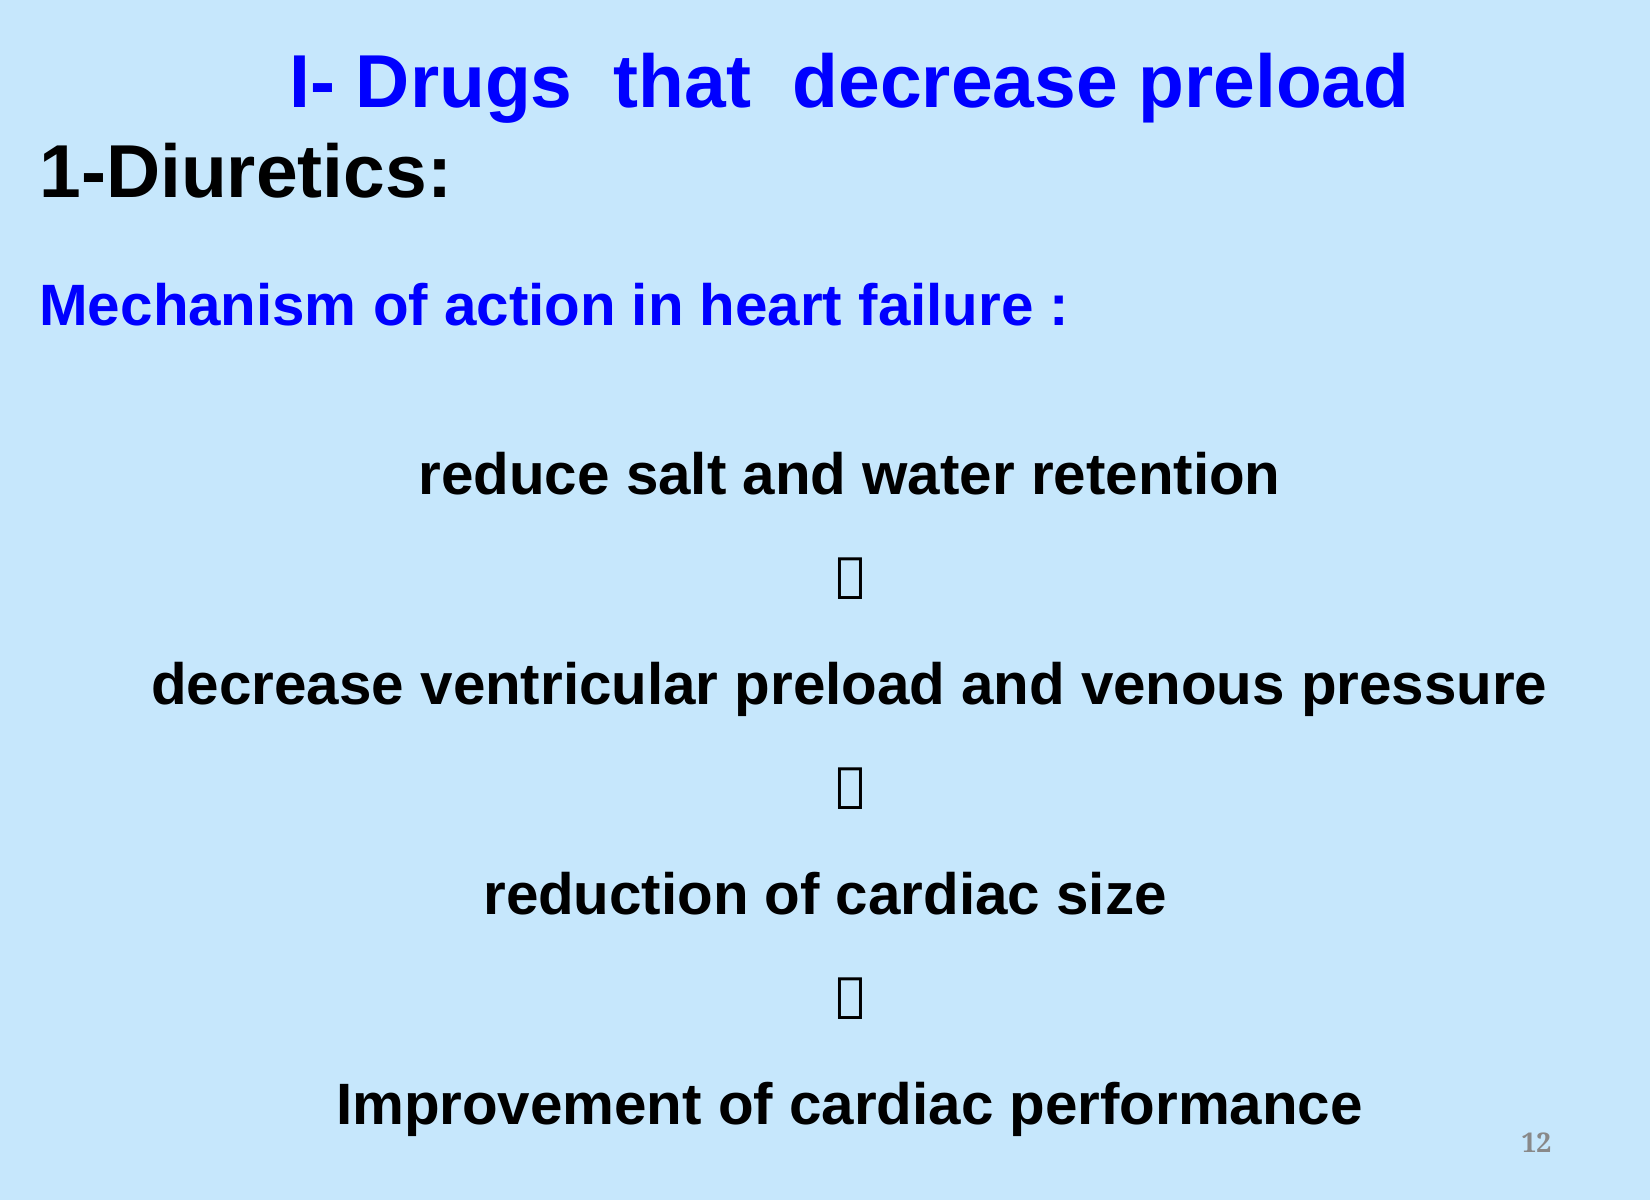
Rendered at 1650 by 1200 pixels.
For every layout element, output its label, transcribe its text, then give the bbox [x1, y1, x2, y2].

text_box I- Drugs that decrease preload 1-Diuretics: Mechanism of action in heart failure : reduce salt and water retention  decrease ventricular preload and venous pressure  reduction of cardiac size  Improvement of cardiac performance [24, 24, 1650, 1200]
